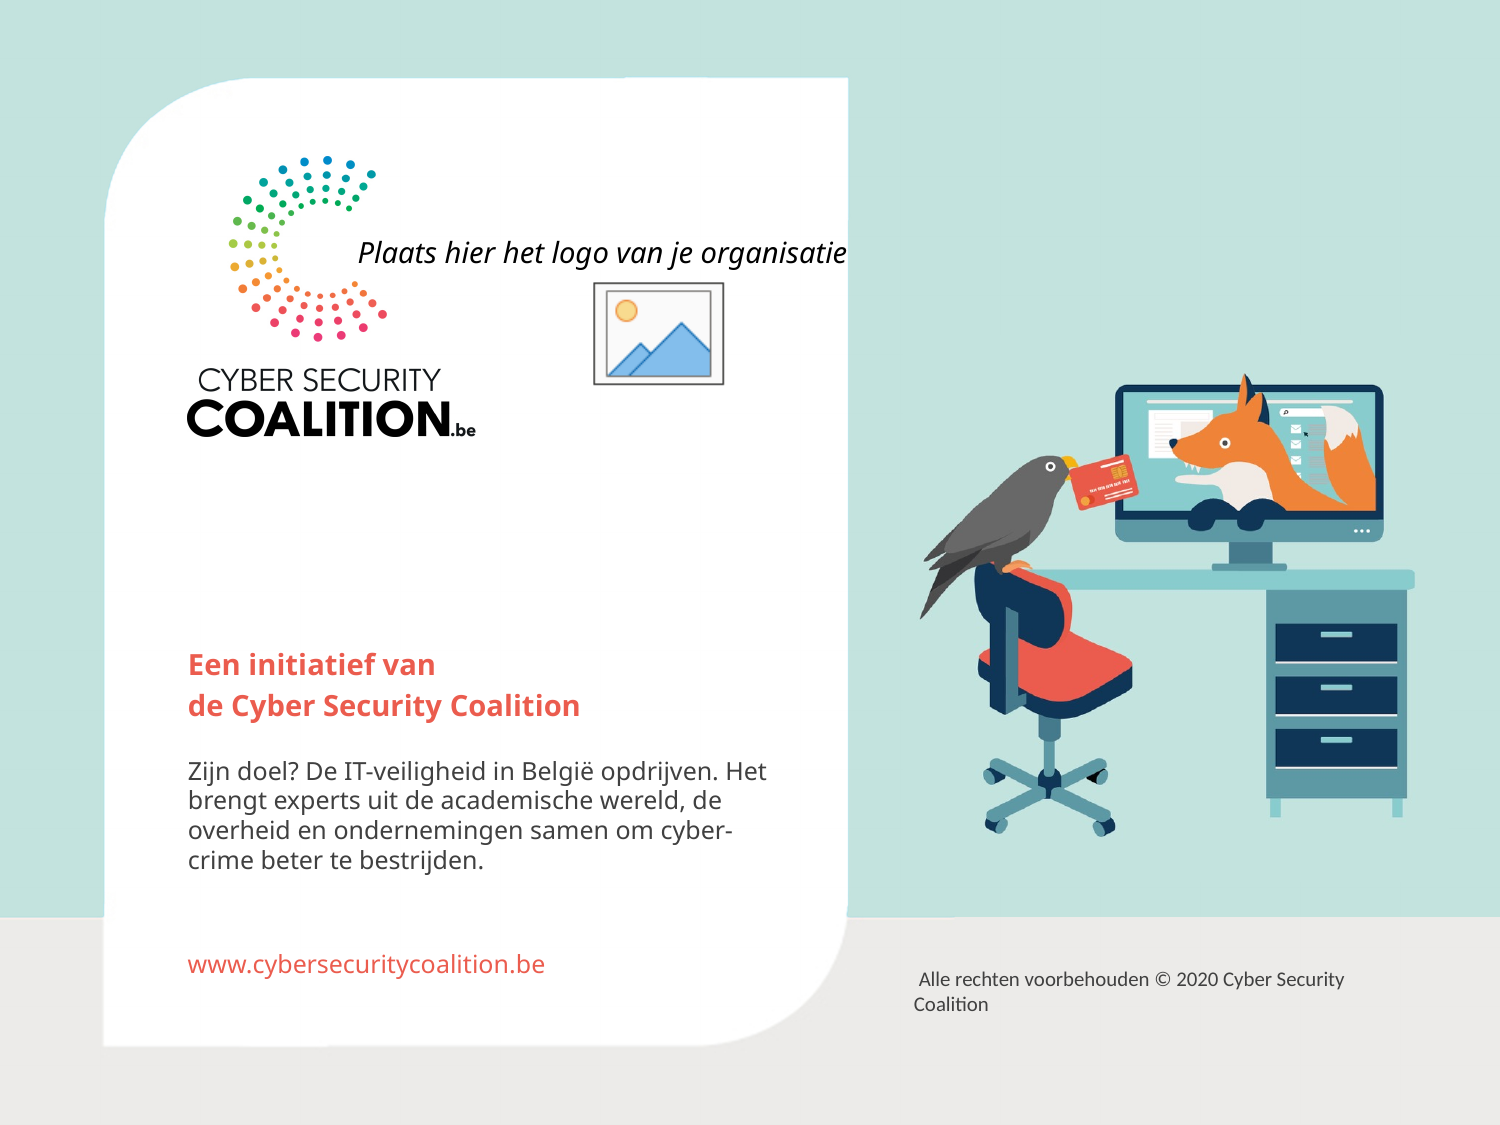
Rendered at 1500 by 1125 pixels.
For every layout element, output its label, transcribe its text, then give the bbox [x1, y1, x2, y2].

list Een initiatief van de Cyber Security Coalition [172, 638, 635, 740]
list Zijn doel? De IT-veiligheid in België opdrijven. Het brengt experts uit de academische wereld, de overheid en ondernemingen samen om cyber-crime beter te bestrijden. [172, 747, 795, 911]
picture [0, 0, 1500, 1125]
list www.cybersecuritycoalition.be [172, 940, 635, 987]
list Alle rechten voorbehouden © 2020 Cyber Security Coalition [898, 958, 1401, 1066]
